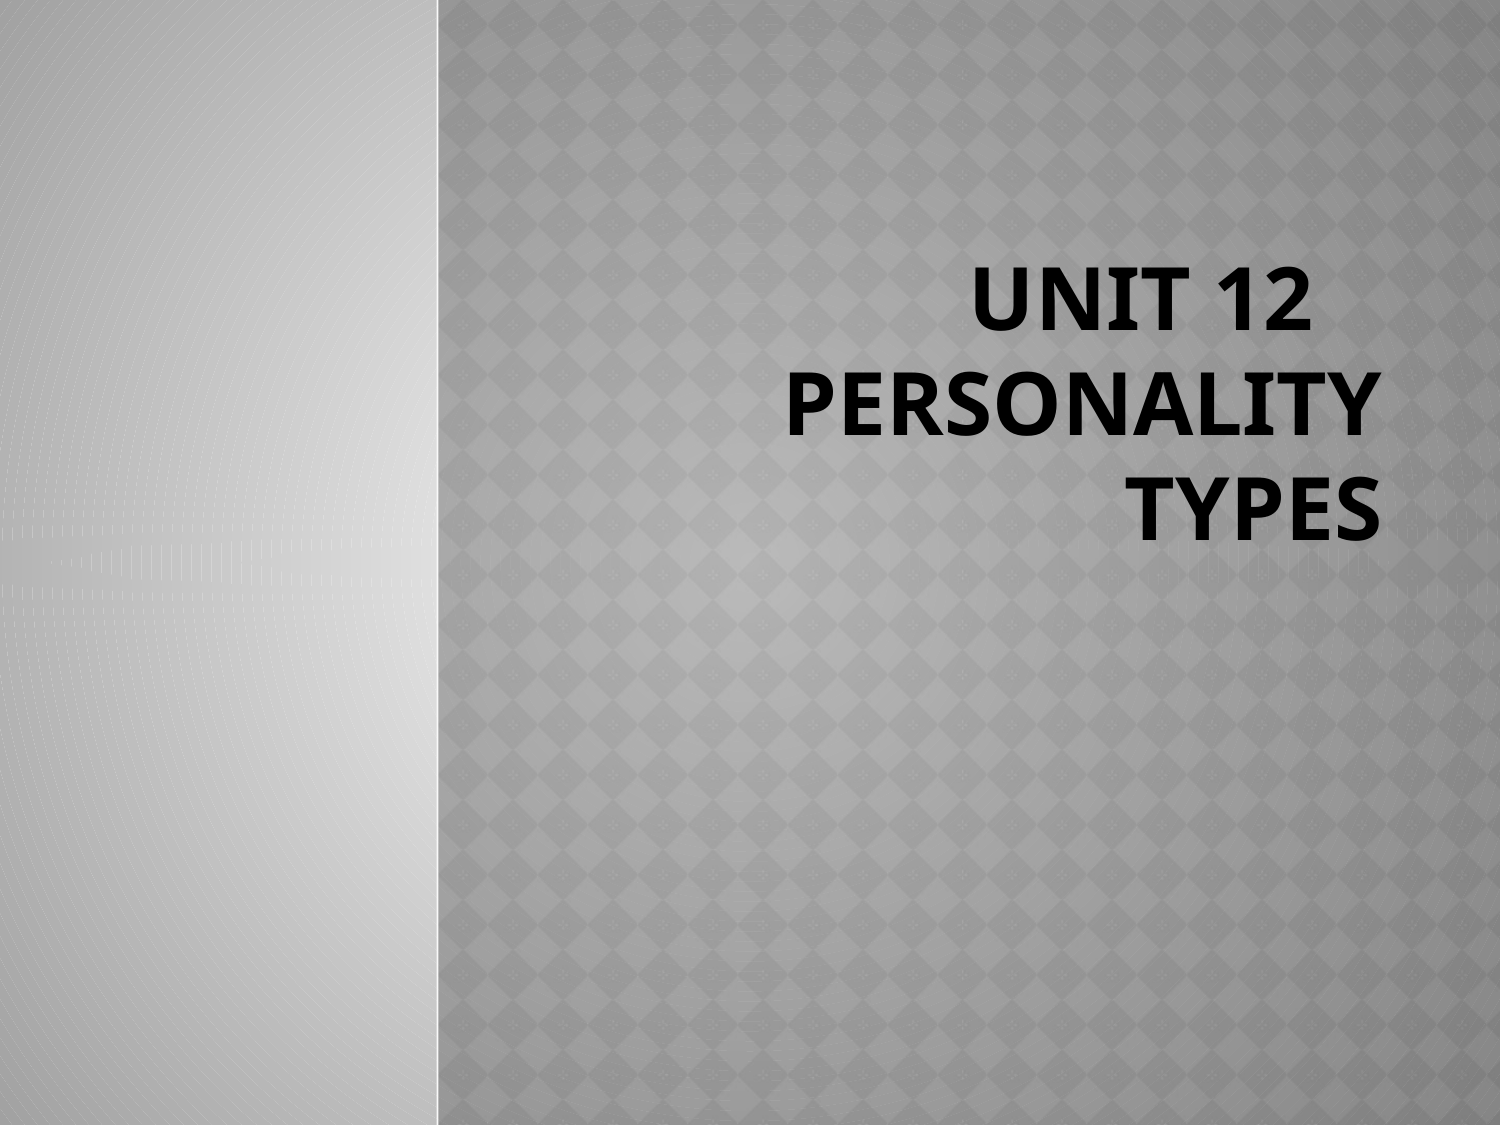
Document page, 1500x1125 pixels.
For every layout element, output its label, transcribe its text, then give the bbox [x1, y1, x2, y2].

title Unıt 12 personalıty types [552, 87, 1390, 558]
